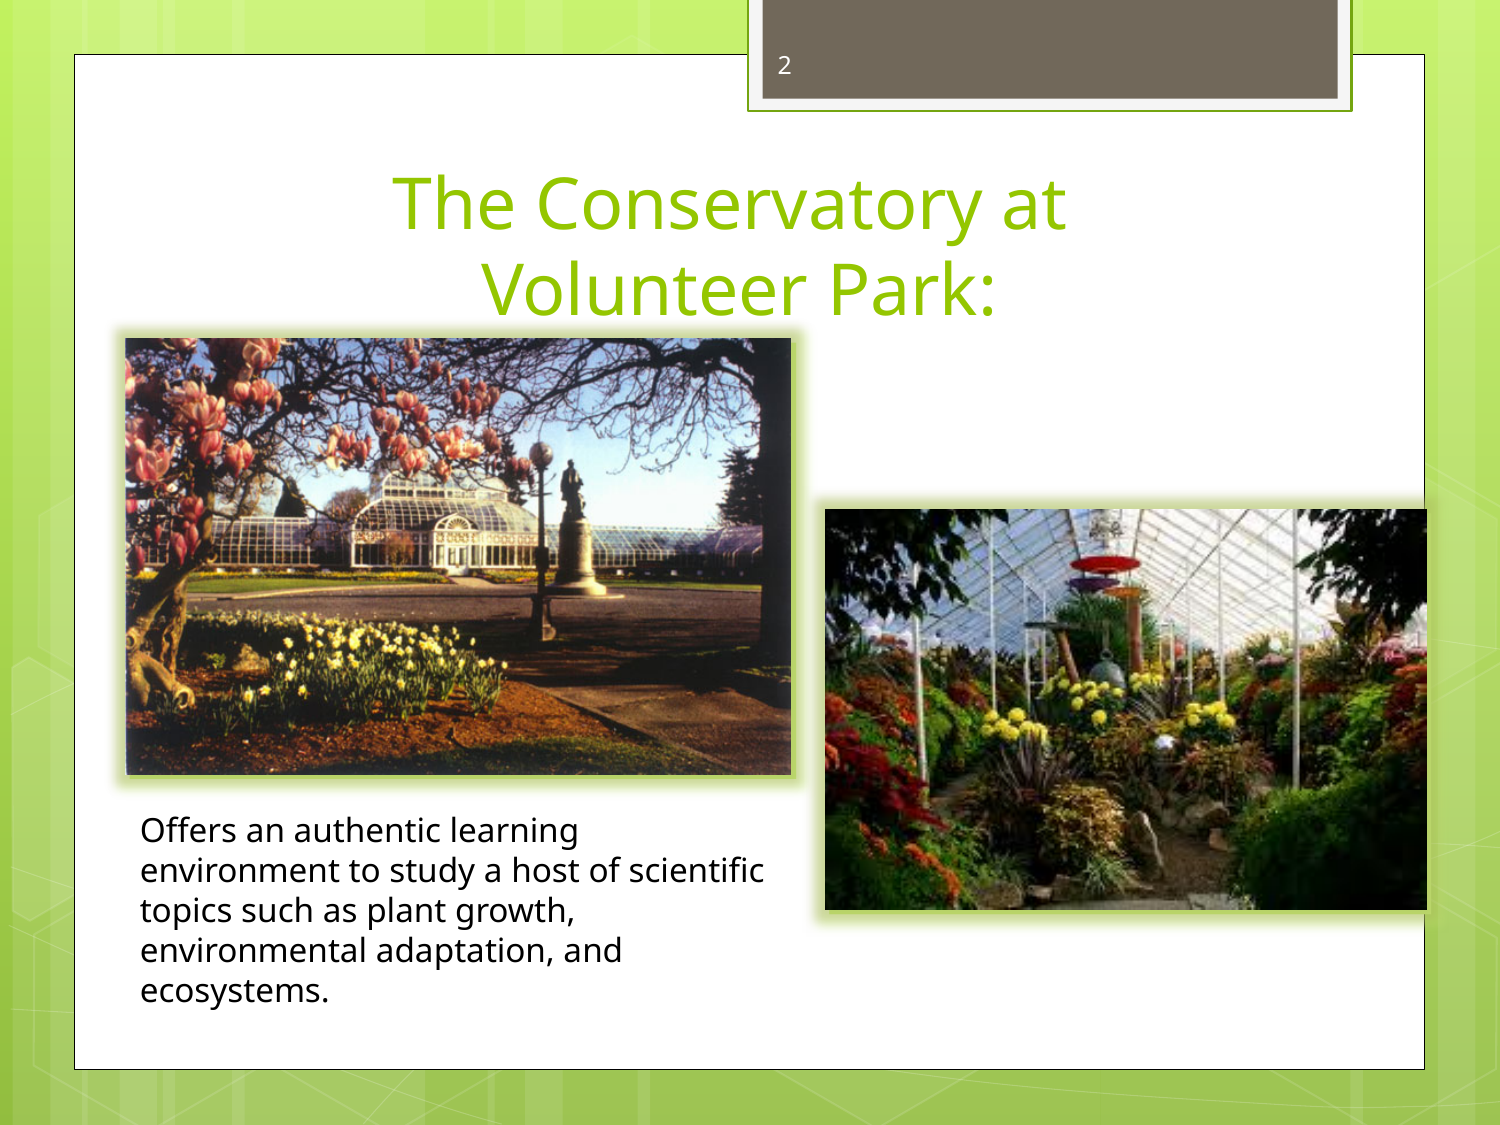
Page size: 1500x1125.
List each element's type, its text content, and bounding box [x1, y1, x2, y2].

text_box Offers an authentic learning environment to study a host of scientific topics such as plant growth, environmental adaptation, and ecosystems. [124, 802, 791, 1017]
picture [124, 338, 792, 776]
picture [824, 509, 1427, 910]
slide_number 2 [762, 36, 982, 97]
title The Conservatory at Volunteer Park: [163, 149, 1316, 338]
